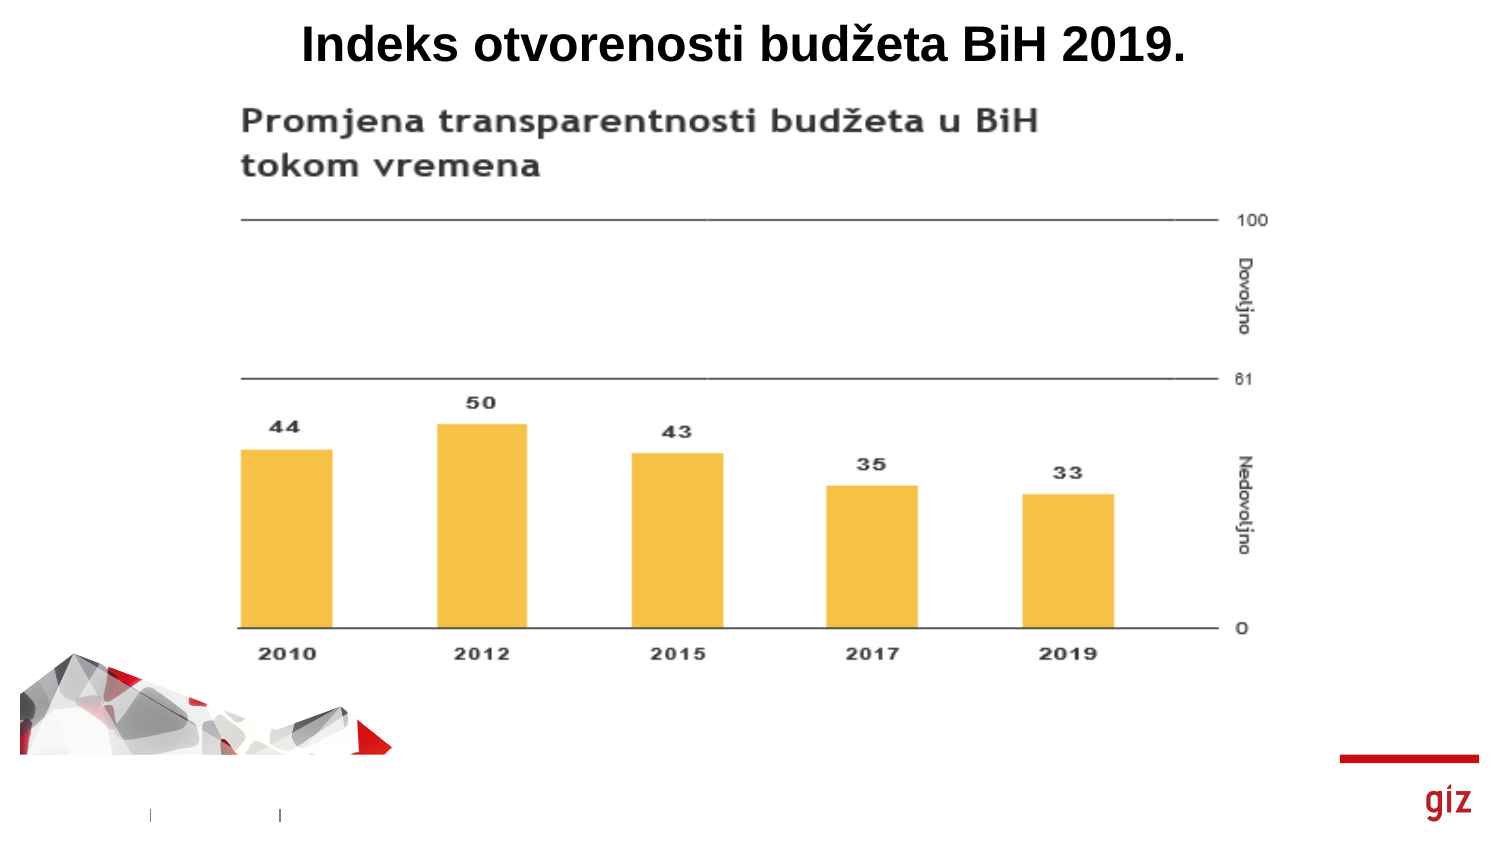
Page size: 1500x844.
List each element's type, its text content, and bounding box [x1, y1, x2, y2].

picture [20, 654, 72, 755]
title Indeks otvorenosti budžeta BiH 2019. [283, 0, 1217, 73]
picture [1425, 783, 1477, 823]
picture [204, 88, 1296, 696]
picture [79, 655, 335, 755]
picture [341, 706, 401, 755]
